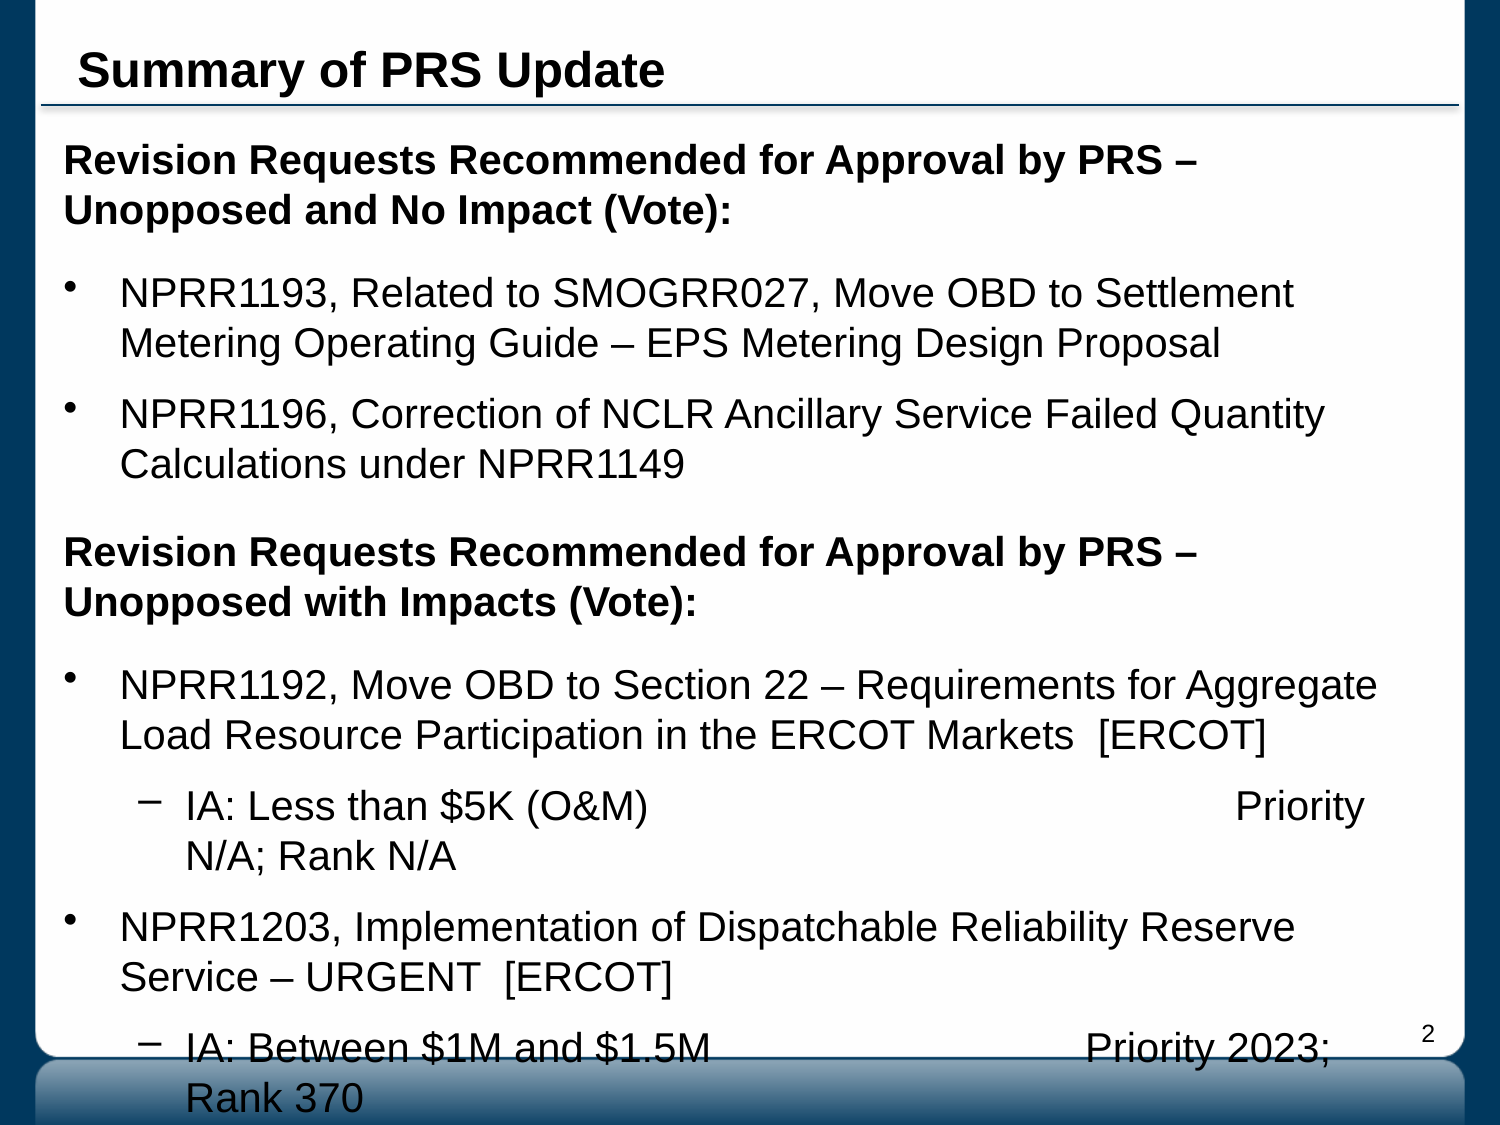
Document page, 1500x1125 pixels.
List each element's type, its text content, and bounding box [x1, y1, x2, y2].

picture [35, 0, 1465, 1125]
title Summary of PRS Update [62, 29, 1450, 106]
text_box Revision Requests Recommended for Approval by PRS – Unopposed and No Impact (Vote): NPRR1193, Related to SMOGRR027, Move OBD to Settlement Metering Operating Guide – EPS Metering Design Proposal NPRR1196, Correction of NCLR Ancillary Service Failed Quantity Calculations under NPRR1149 Revision Requests Recommended for Approval by PRS – Unopposed with Impacts (Vote): NPRR1192, Move OBD to Section 22 – Requirements for Aggregate Load Resource Participation in the ERCOT Markets [ERCOT] IA: Less than $5K (O&M) Priority N/A; Rank N/A NPRR1203, Implementation of Dispatchable Reliability Reserve Service – URGENT [ERCOT] IA: Between $1M and $1.5M Priority 2023; Rank 370 [48, 125, 1449, 1044]
